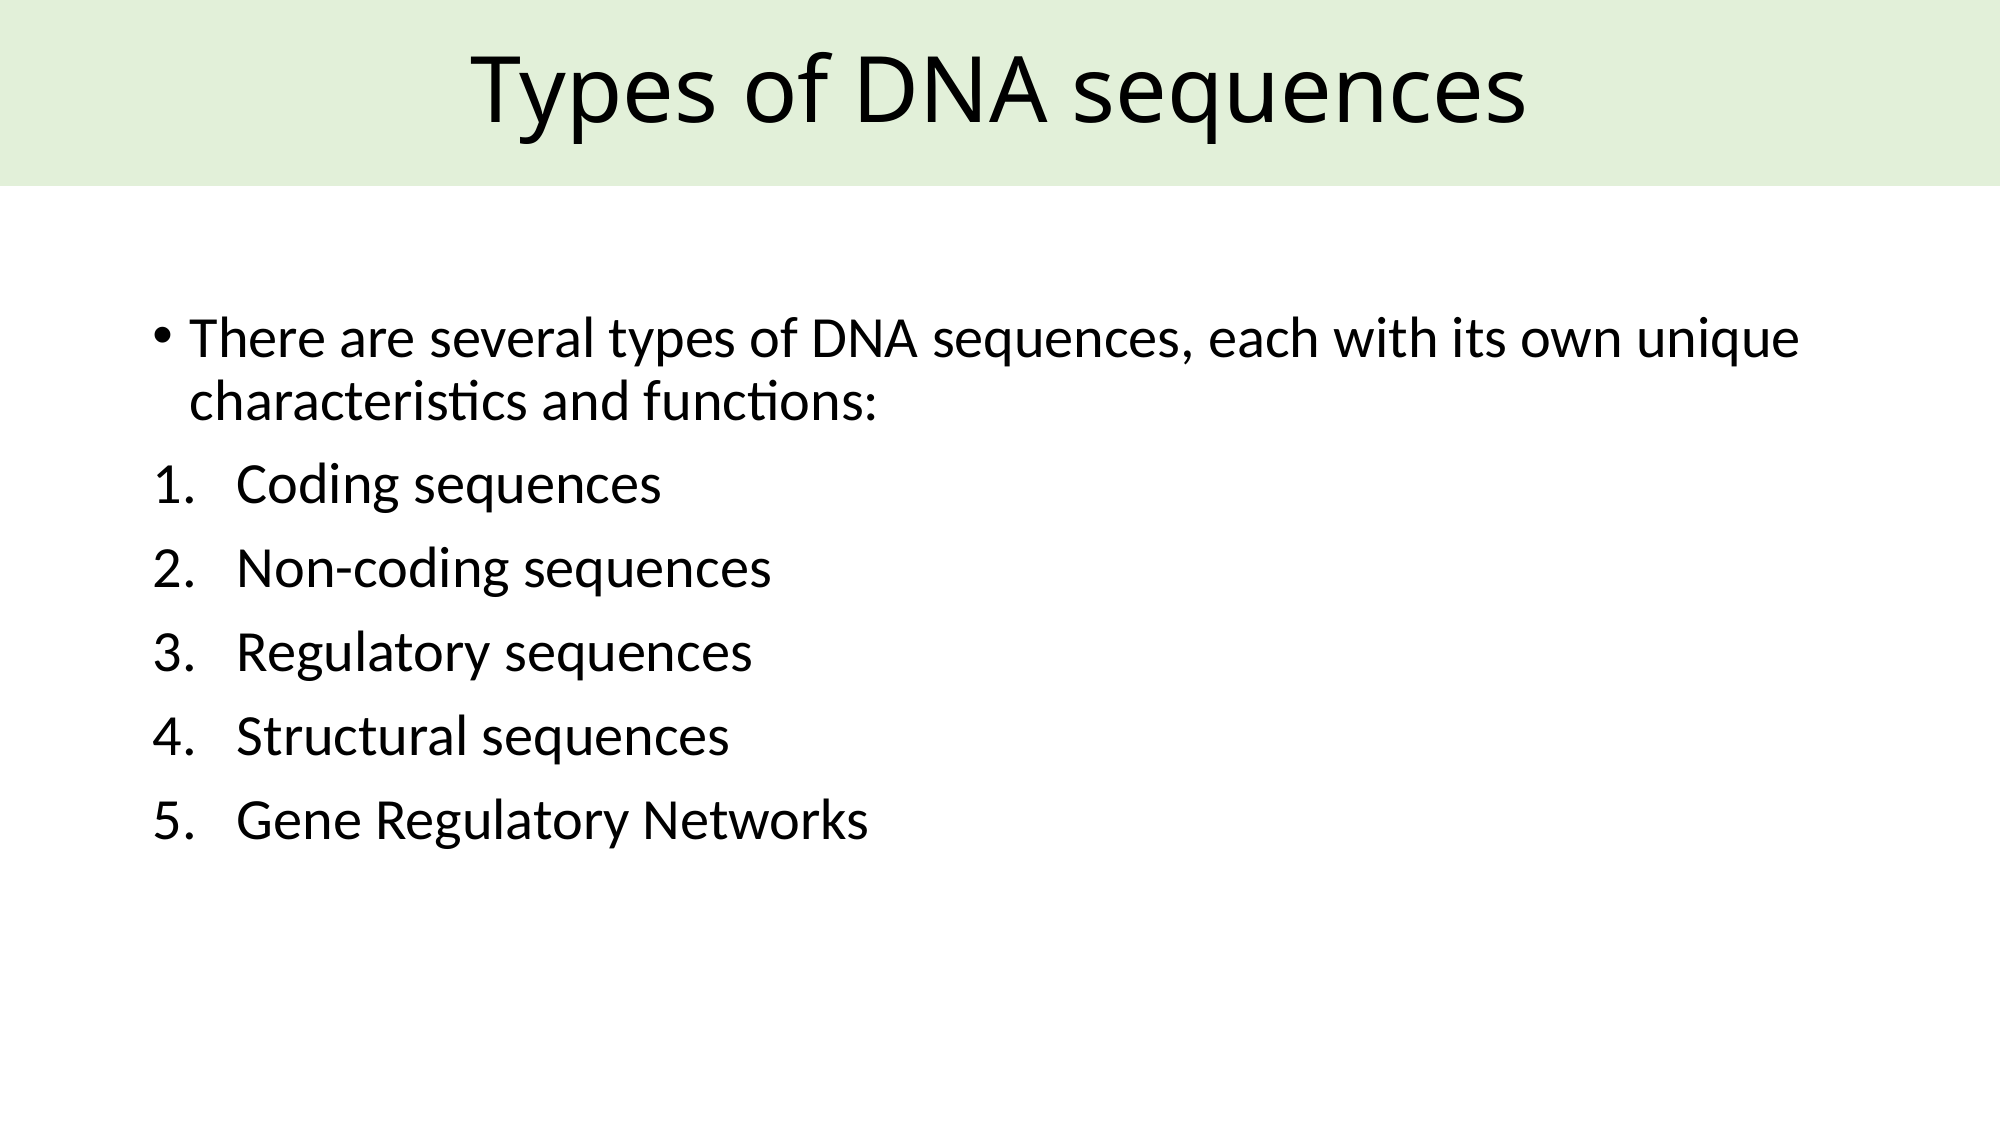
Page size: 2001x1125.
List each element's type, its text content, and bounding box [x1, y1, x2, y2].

list There are several types of DNA sequences, each with its own unique characteristics and functions: Coding sequences Non-coding sequences Regulatory sequences Structural sequences Gene Regulatory Networks [137, 299, 1863, 1014]
title Types of DNA sequences [0, 0, 2000, 186]
